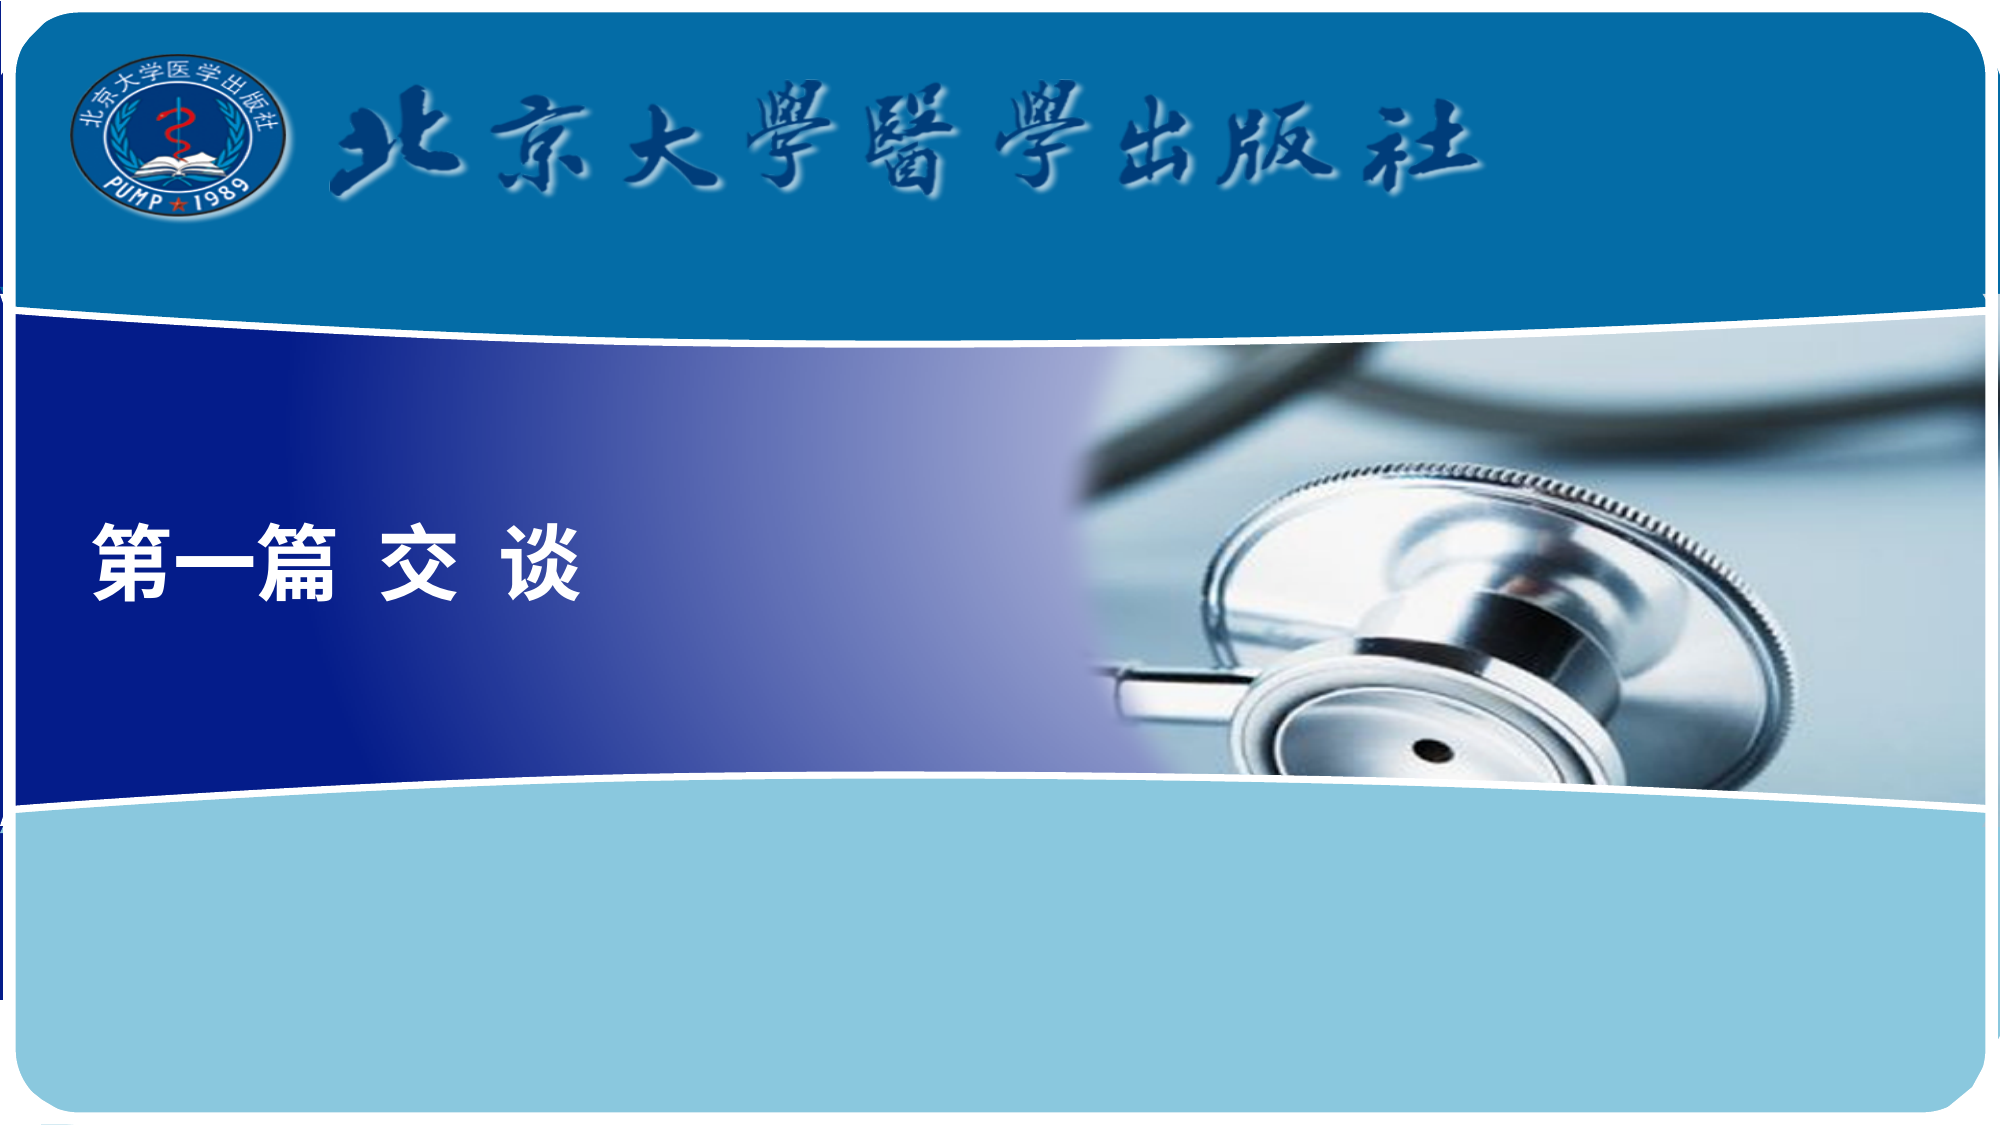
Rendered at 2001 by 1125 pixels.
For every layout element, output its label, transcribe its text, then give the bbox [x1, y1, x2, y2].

picture [16, 315, 1985, 805]
picture [70, 54, 1489, 225]
title 第一篇 交 谈 [74, 373, 861, 749]
